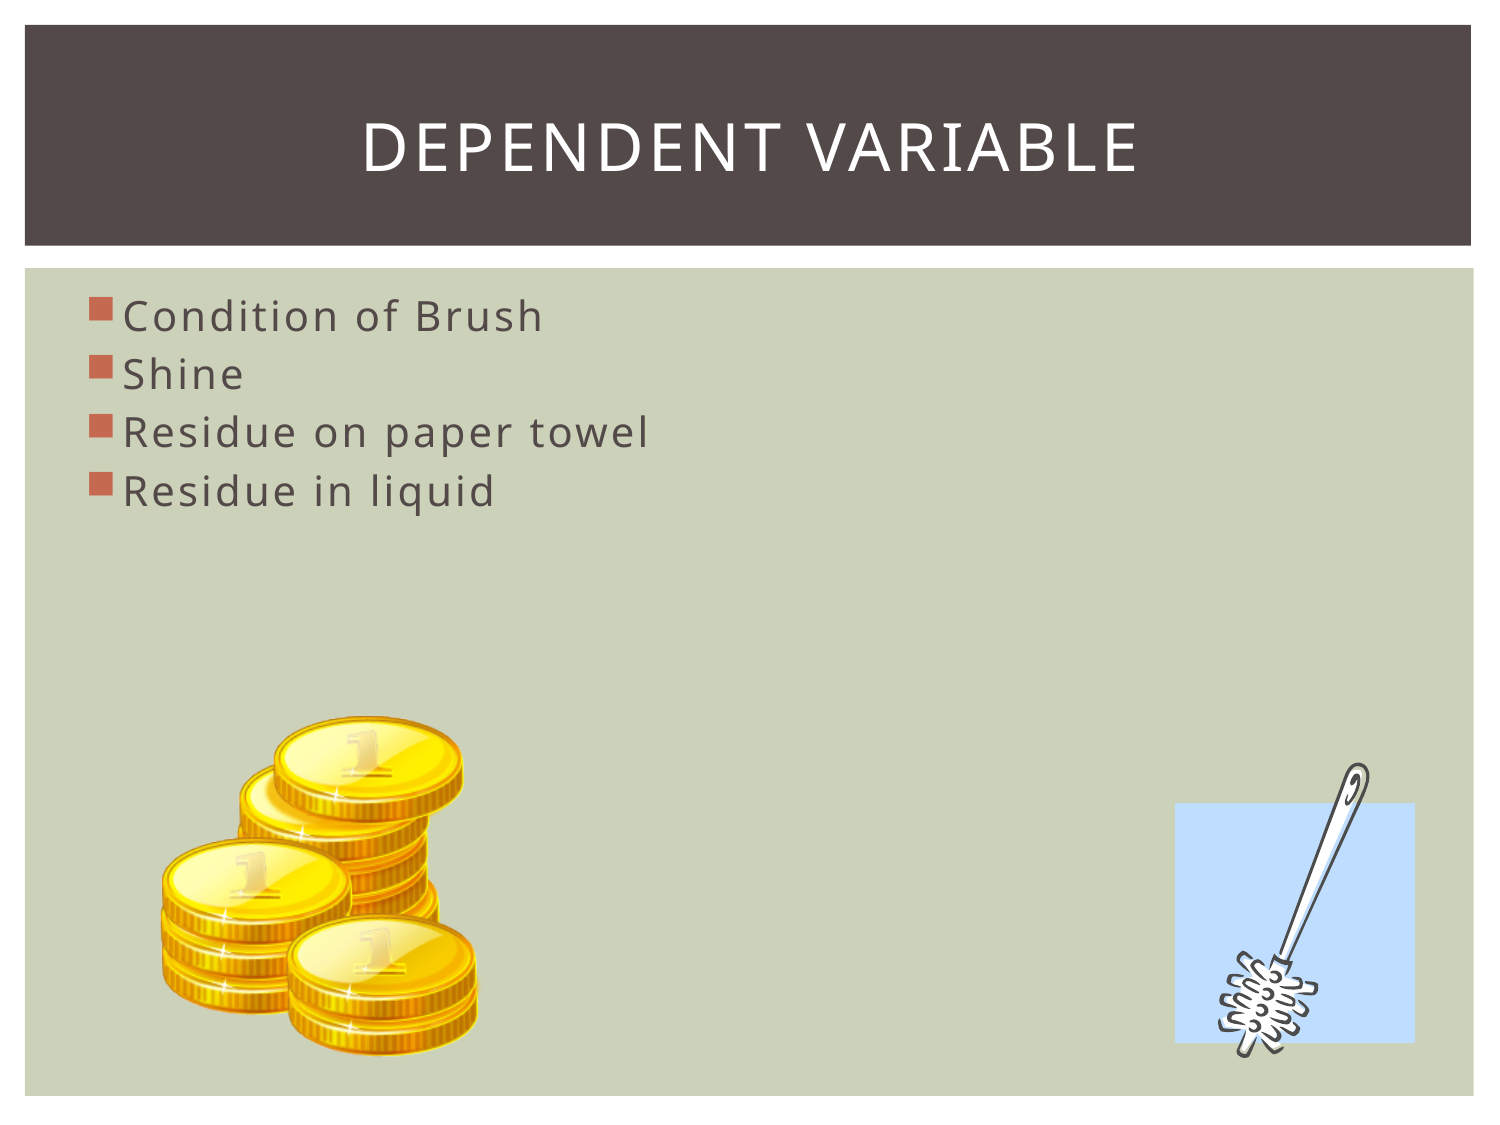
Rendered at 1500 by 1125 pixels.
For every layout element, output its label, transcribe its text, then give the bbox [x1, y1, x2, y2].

title Dependent variable [62, 58, 1438, 232]
list Condition of Brush Shine Residue on paper towel Residue in liquid [62, 281, 1442, 1005]
picture [1174, 762, 1416, 1059]
picture [112, 676, 524, 1088]
